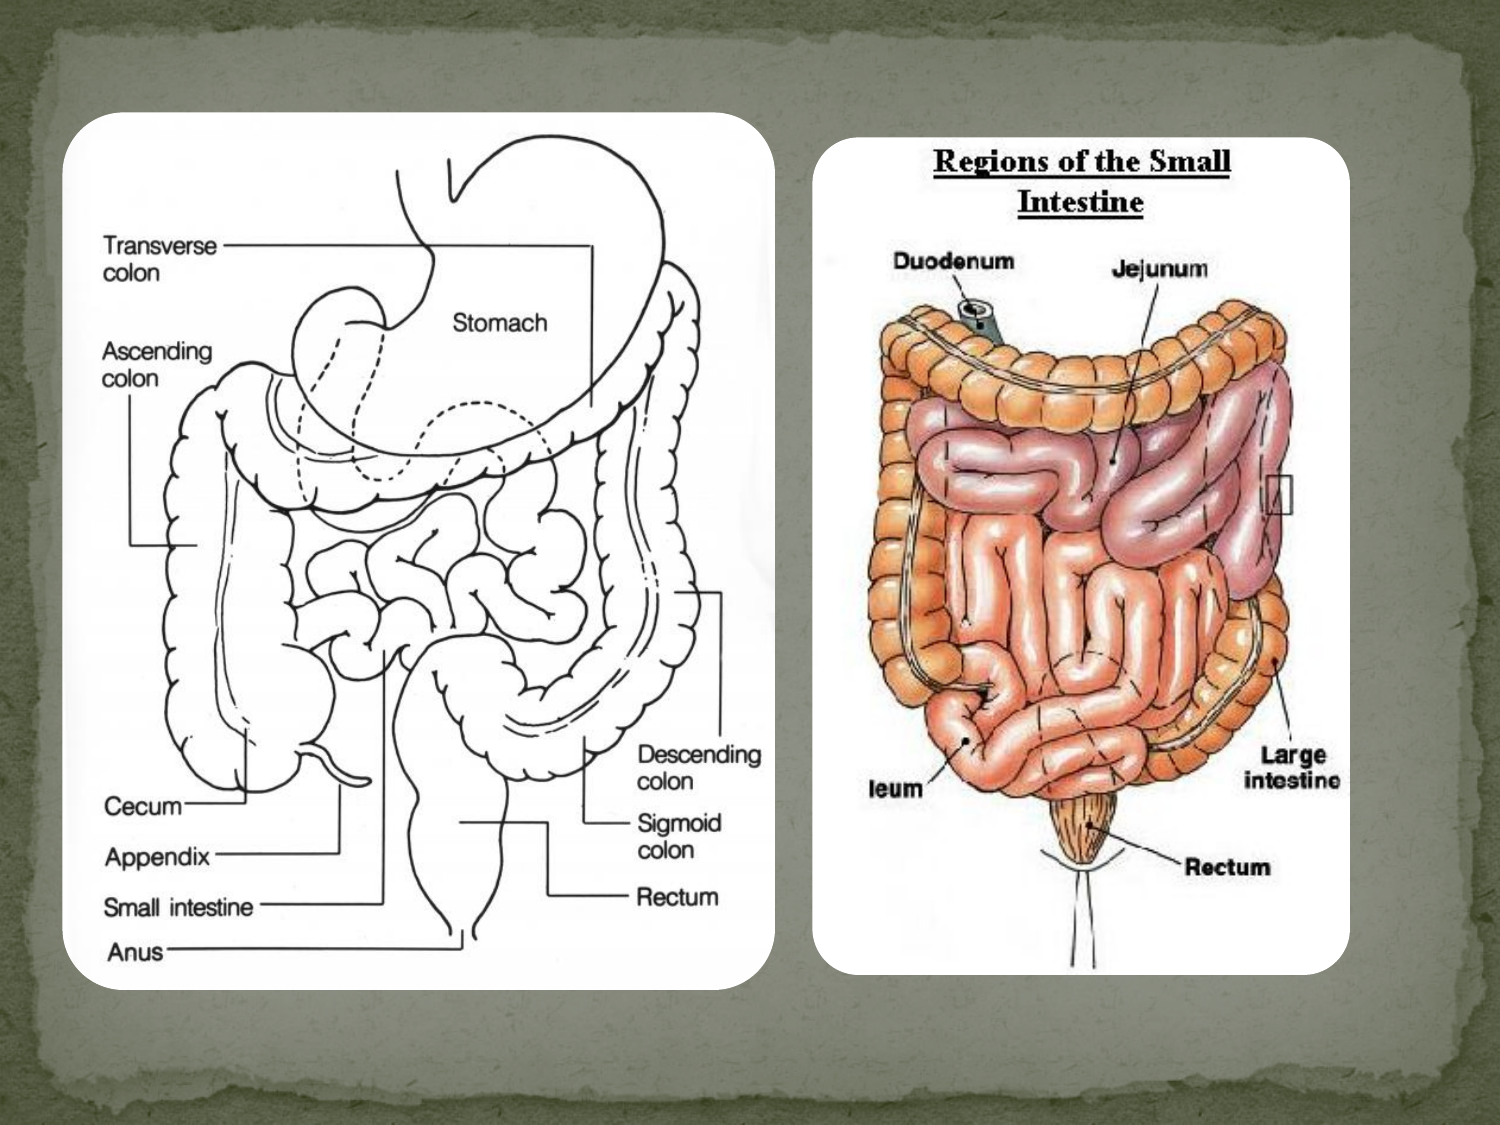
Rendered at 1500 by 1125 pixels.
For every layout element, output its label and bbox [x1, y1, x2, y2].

picture [62, 112, 776, 991]
picture [812, 137, 1351, 975]
